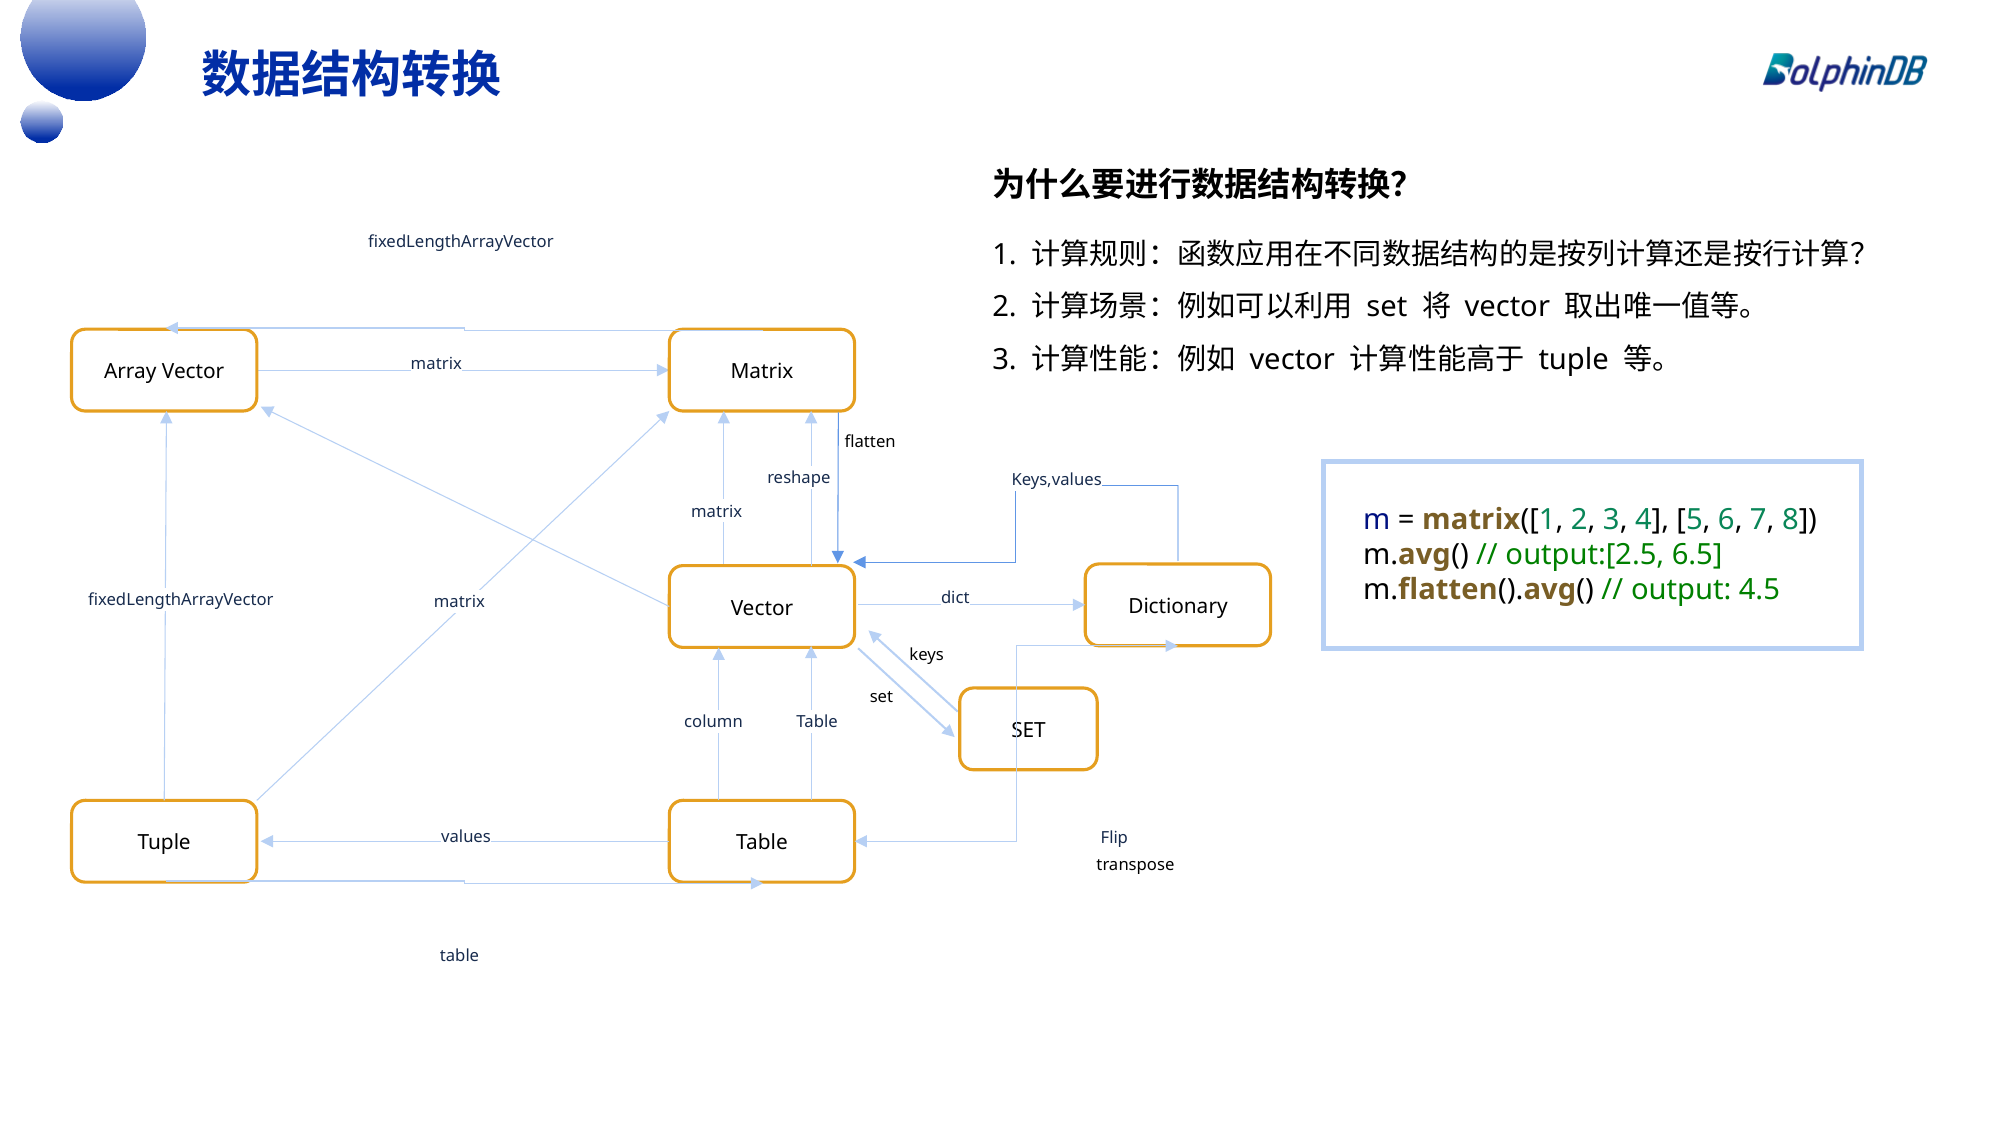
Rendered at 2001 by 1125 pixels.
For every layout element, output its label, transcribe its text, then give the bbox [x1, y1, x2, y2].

text_box [19, 0, 147, 102]
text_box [0, 223, 1414, 974]
text_box [1414, 461, 1862, 649]
picture [1755, 47, 1929, 93]
text_box 数据结构转换 [163, 35, 620, 110]
text_box 为什么要进行数据结构转换？ 1. 计算规则：函数应用在不同数据结构的是按列计算还是按行计算？ 2. 计算场景：例如可以利用 set 将 vector 取出唯一值等。 3. 计算性能：例如 vector 计算性能高于 tuple 等。 [977, 135, 1917, 383]
text_box [19, 99, 64, 144]
